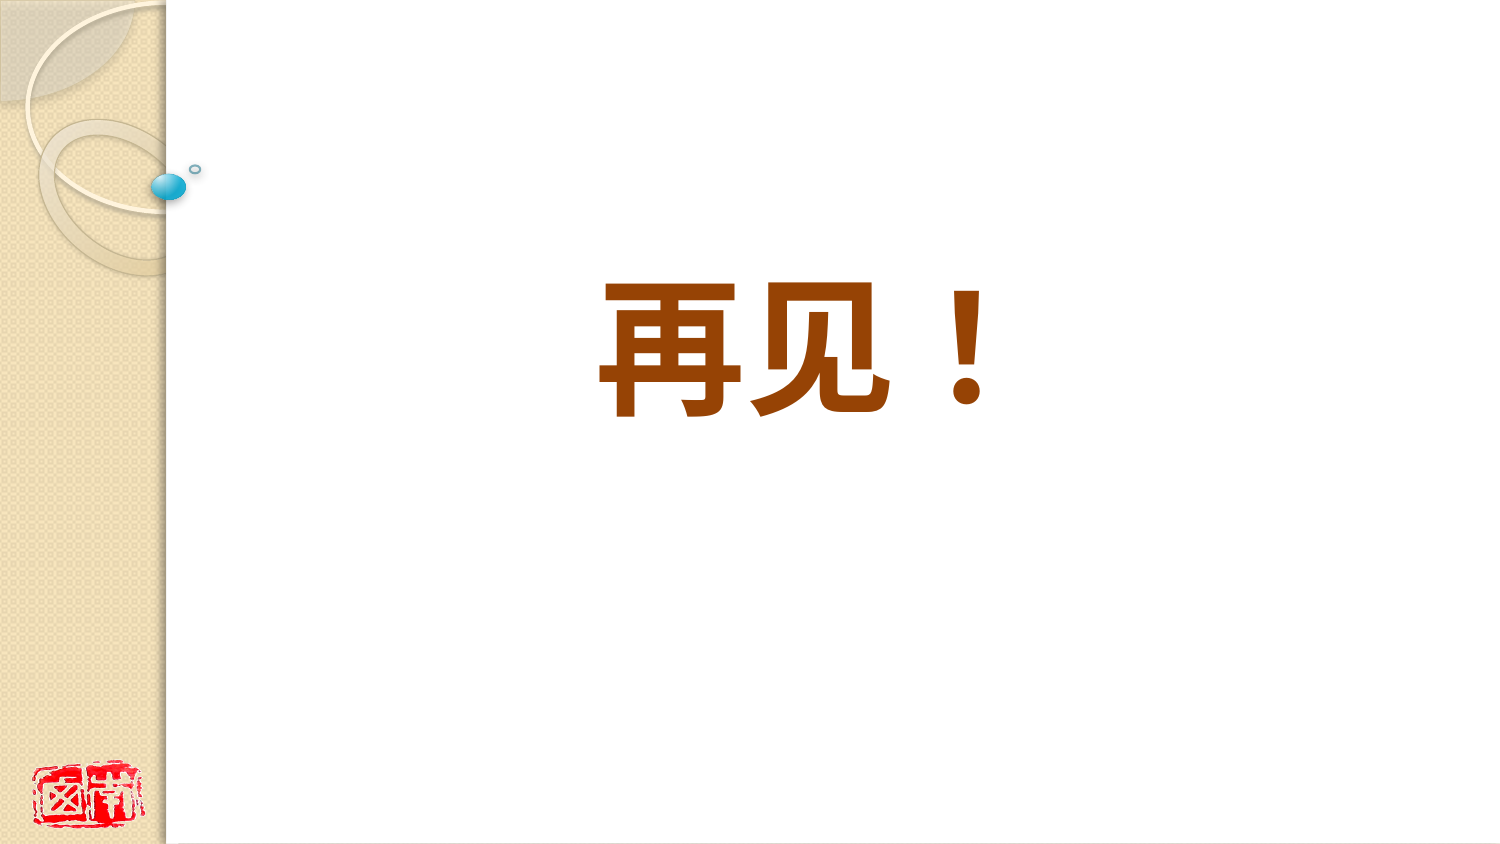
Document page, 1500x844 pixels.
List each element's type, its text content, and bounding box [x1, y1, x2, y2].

text_box 再见 ！ [580, 246, 1095, 441]
picture [29, 758, 148, 830]
